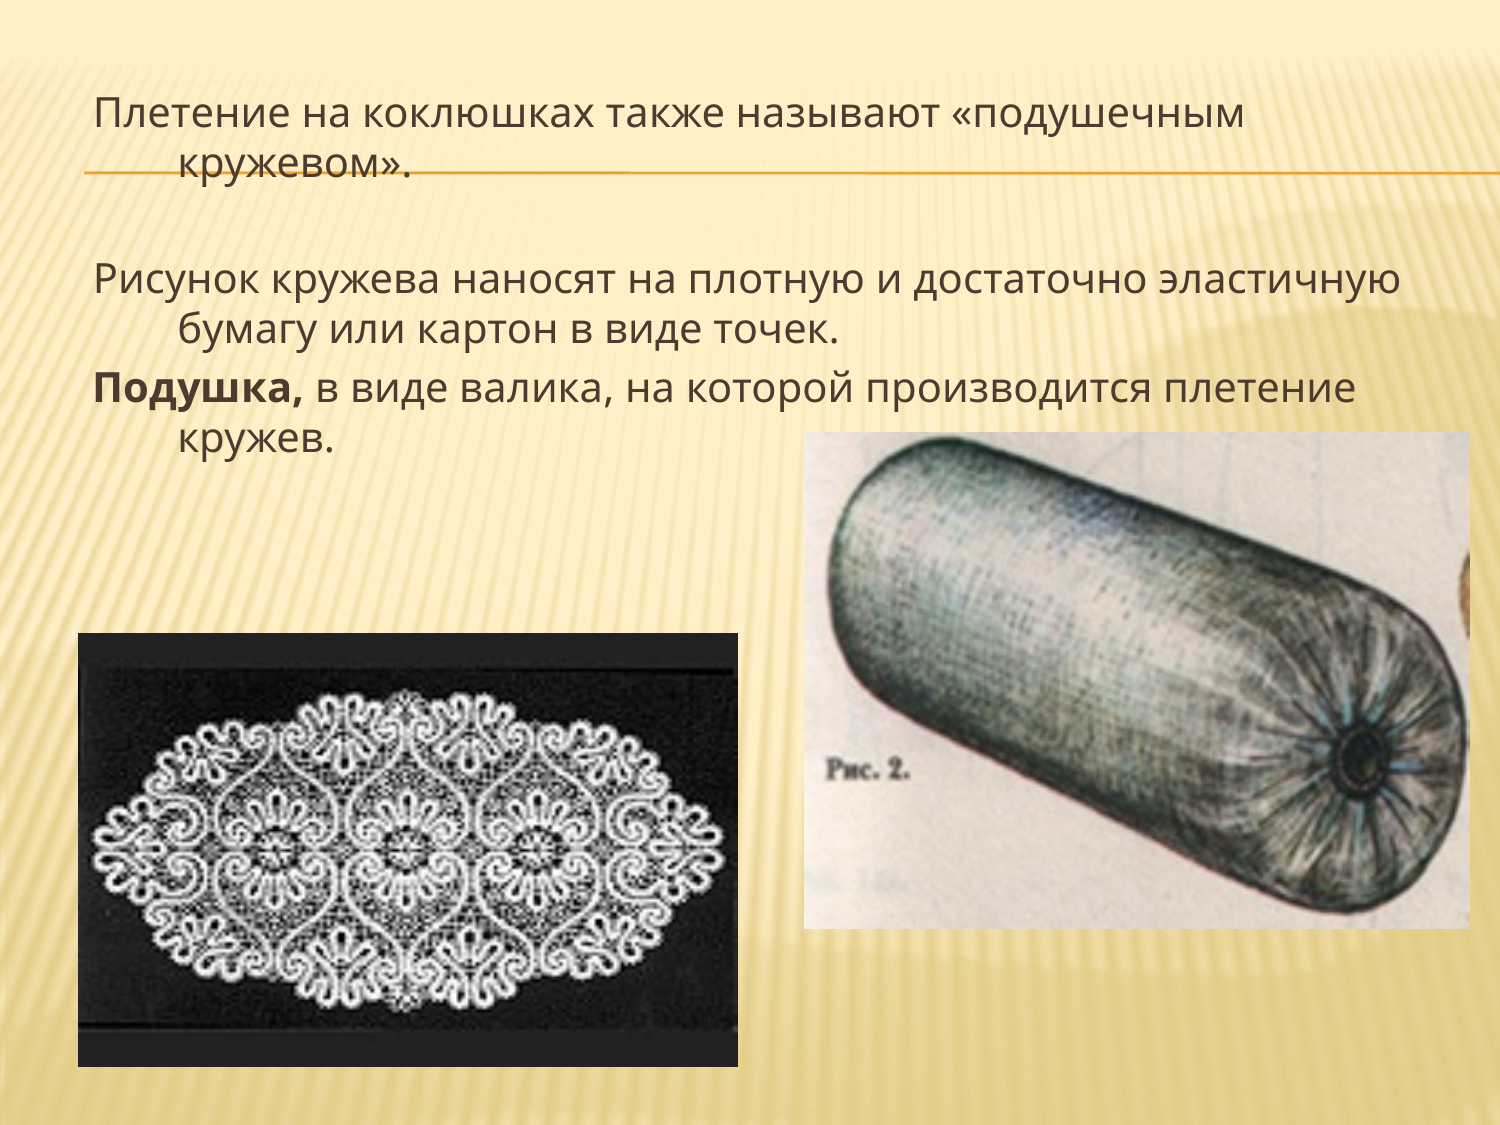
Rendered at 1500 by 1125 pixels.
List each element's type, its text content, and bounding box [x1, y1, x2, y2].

picture [804, 432, 1470, 929]
picture [77, 632, 738, 1068]
list Плетение на коклюшках также называют «подушечным кружевом». Рисунок кружева наносят на плотную и достаточно эластичную бумагу или картон в виде точек. Подушка, в виде валика, на которой производится плетение кружев. [78, 78, 1429, 762]
